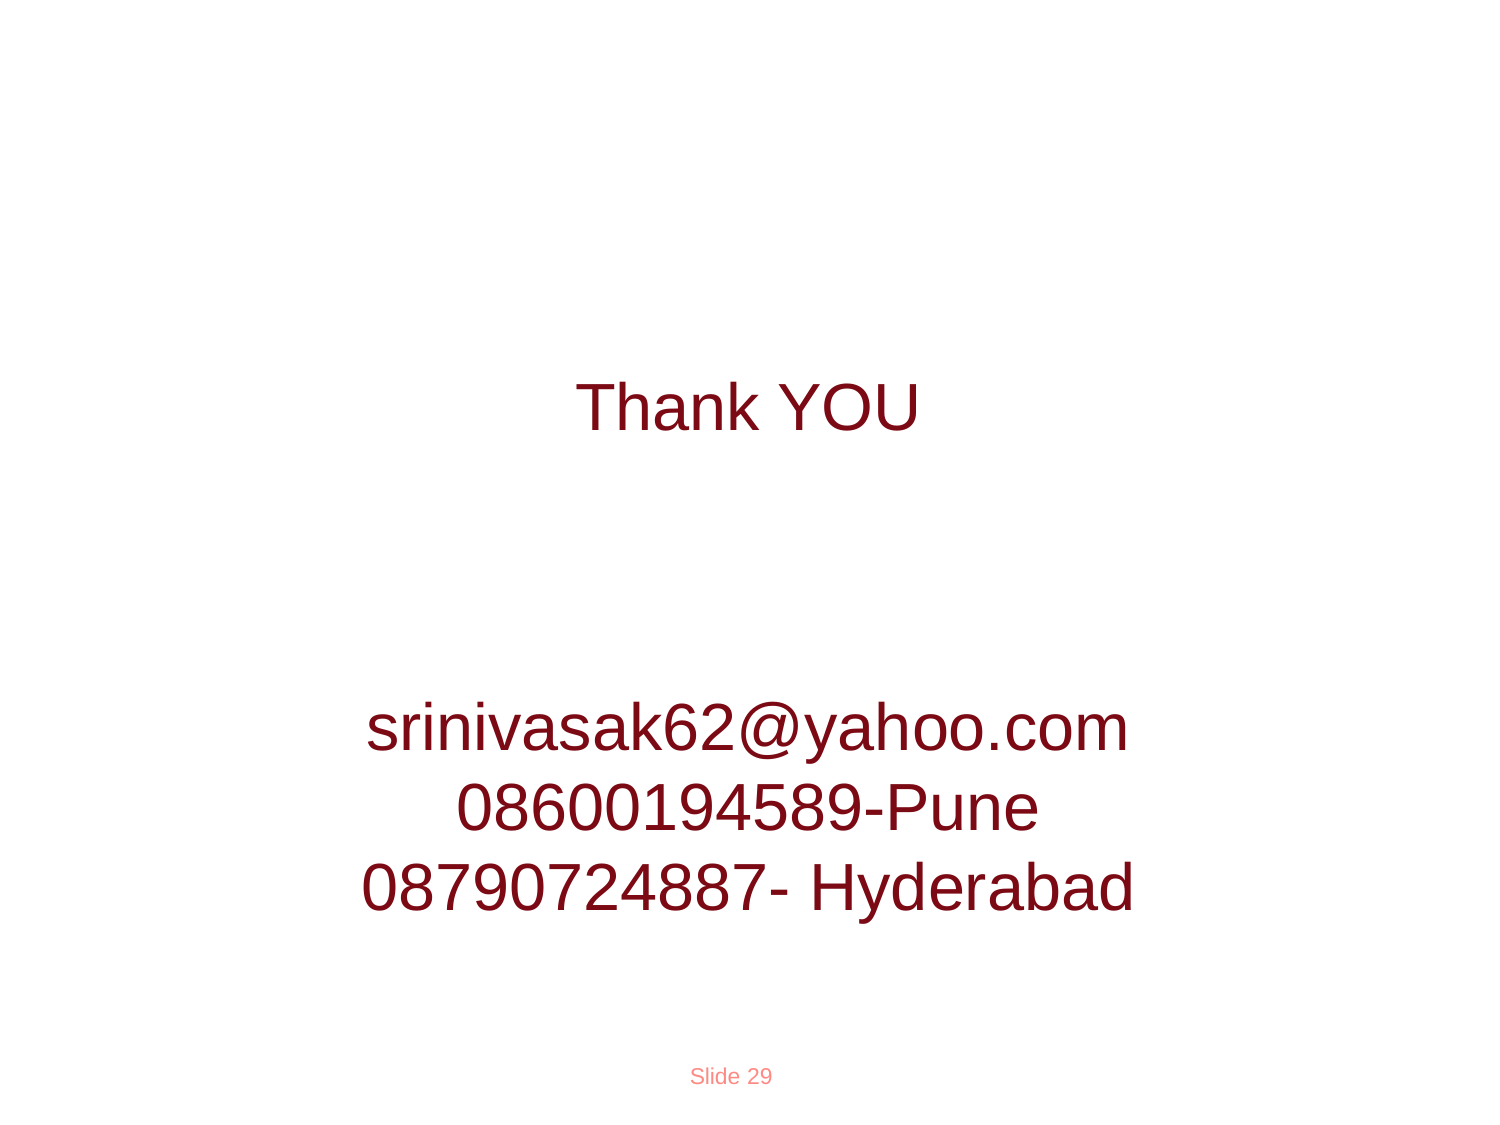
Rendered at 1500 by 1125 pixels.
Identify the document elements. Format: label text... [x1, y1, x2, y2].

title Thank YOU srinivasak62@yahoo.com 08600194589-Pune 08790724887- Hyderabad [26, 363, 1472, 984]
